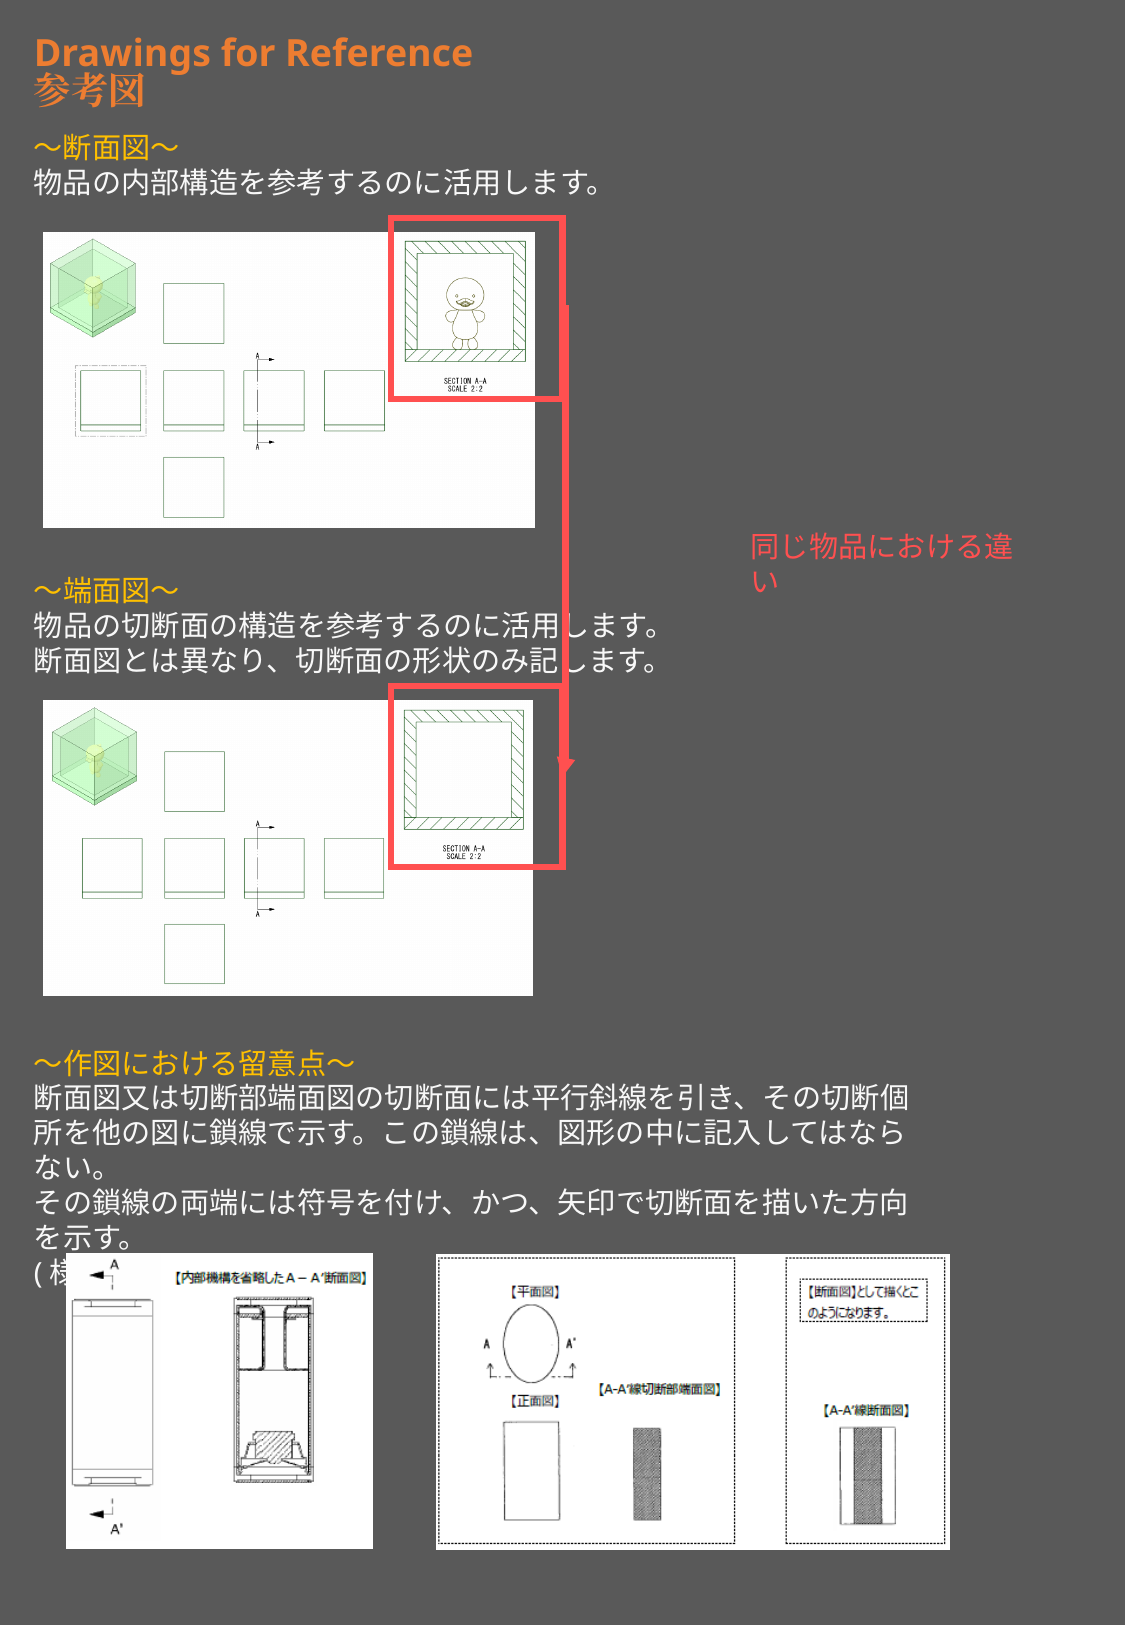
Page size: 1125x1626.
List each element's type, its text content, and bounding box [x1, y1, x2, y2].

text_box Drawings for Reference 参考図 [19, 21, 1125, 120]
picture [42, 699, 534, 996]
picture [42, 231, 536, 528]
picture [65, 1253, 373, 1550]
text_box [390, 685, 564, 869]
text_box 同じ物品における違い [735, 520, 1038, 606]
text_box ～端面図～ 物品の切断面の構造を参考するのに活用します。 断面図とは異なり、切断面の形状のみ記します。 [567, 564, 766, 685]
text_box ～作図における留意点～ 断面図又は切断部端面図の切断面には平行斜線を引き、その切断個所を他の図に鎖線で示す。この鎖線は、図形の中に記入してはならない。 その鎖線の両端には符号を付け、かつ、矢印で切断面を描いた方向を示す。 (様式6 備考１6) [19, 1037, 950, 1297]
text_box [390, 217, 564, 401]
text_box ～端面図～ 物品の切断面の構造を参考するのに活用します。 断面図とは異なり、切断面の形状のみ記します。 [19, 564, 561, 685]
text_box ～断面図～ 物品の内部構造を参考するのに活用します。 [19, 122, 1125, 207]
picture [436, 1253, 951, 1550]
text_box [561, 308, 566, 778]
